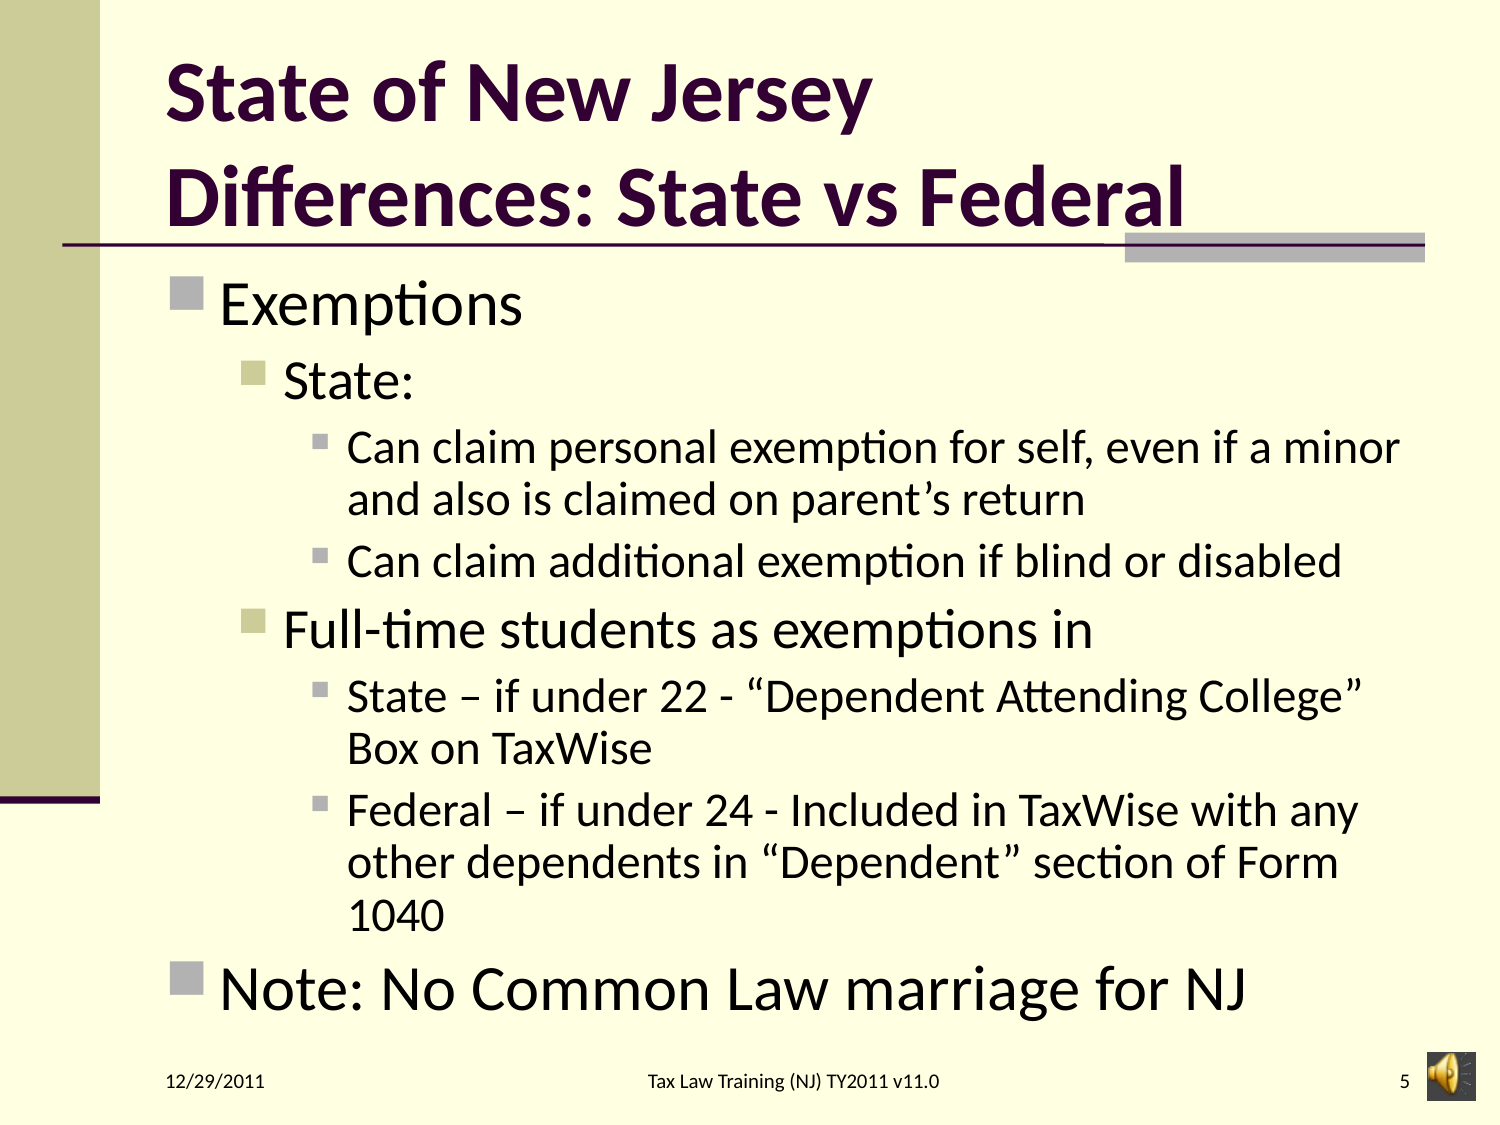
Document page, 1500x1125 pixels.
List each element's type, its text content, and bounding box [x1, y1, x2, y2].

slide_number 5 [1112, 1049, 1426, 1101]
picture [1426, 1051, 1477, 1102]
footer Tax Law Training (NJ) TY2011 v11.0 [549, 1049, 1038, 1101]
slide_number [149, 1050, 476, 1101]
list Exemptions State: Can claim personal exemption for self, even if a minor and also is claimed on parent’s return Can claim additional exemption if blind or disabled Full-time students as exemptions in State – if under 22 - “Dependent Attending College” Box on TaxWise Federal – if under 24 - Included in TaxWise with any other dependents in “Dependent” section of Form 1040 Note: No Common Law marriage for NJ [150, 262, 1425, 1038]
title State of New Jersey Differences: State vs Federal [150, 45, 1425, 234]
